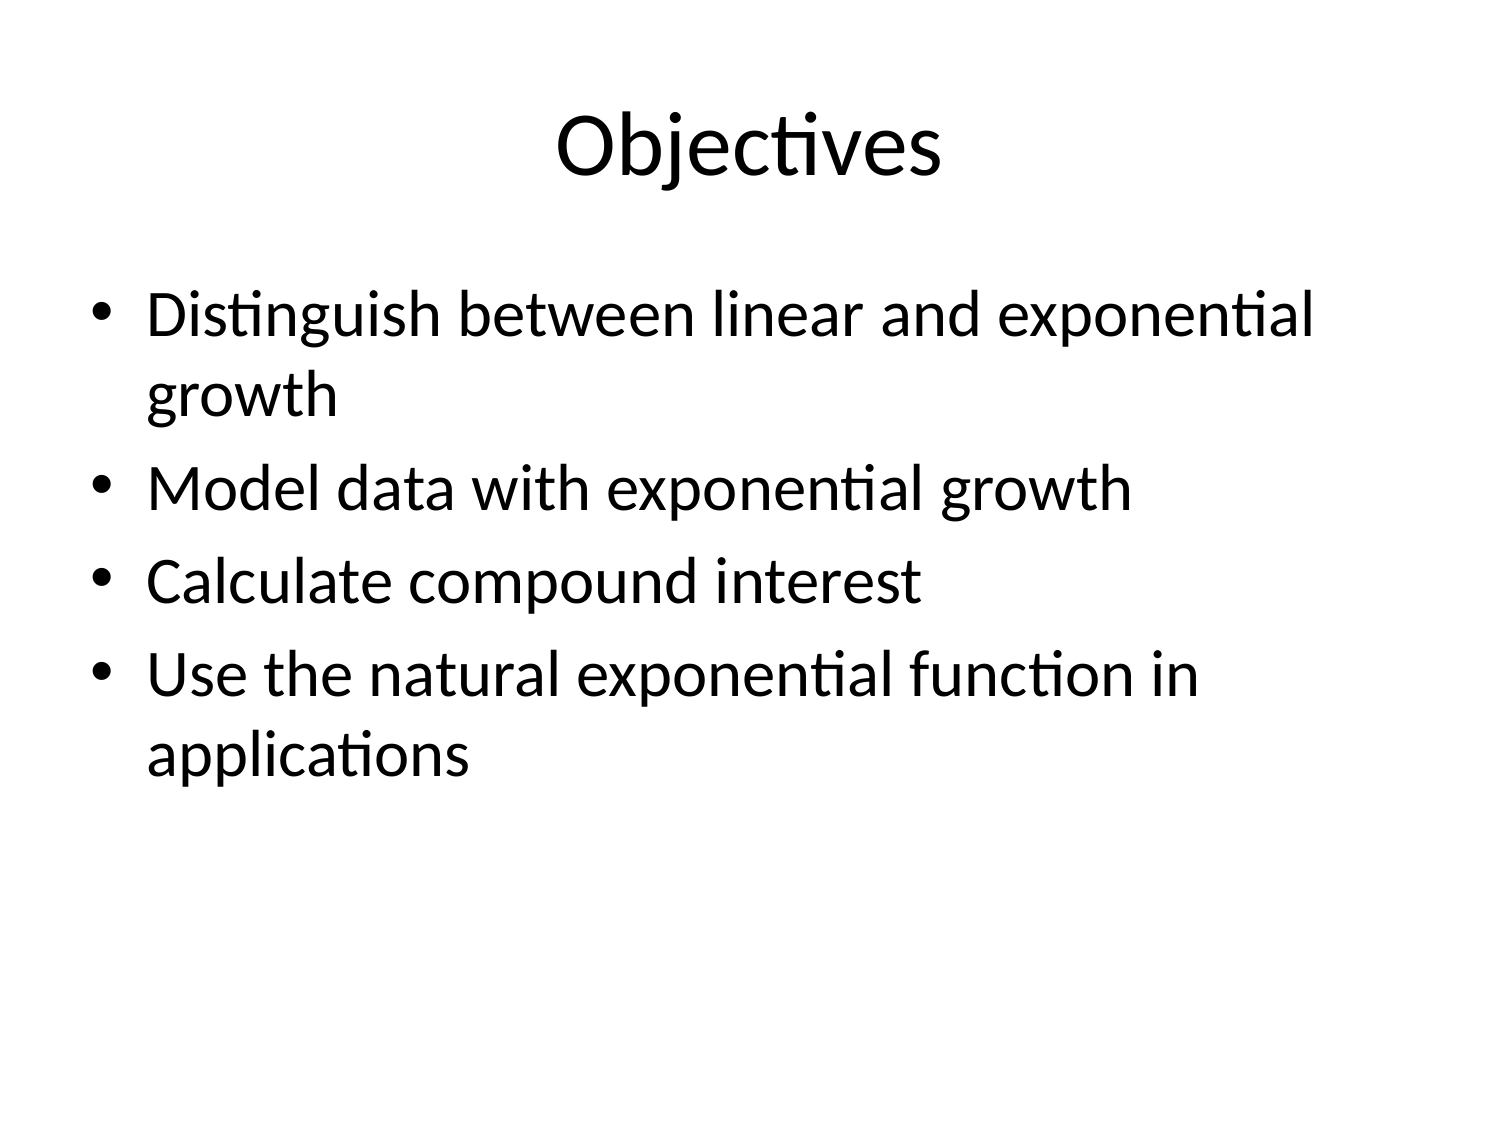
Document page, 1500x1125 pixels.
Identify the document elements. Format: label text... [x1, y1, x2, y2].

title Objectives [75, 45, 1425, 233]
list Distinguish between linear and exponential growth Model data with exponential growth Calculate compound interest Use the natural exponential function in applications [75, 262, 1425, 1005]
